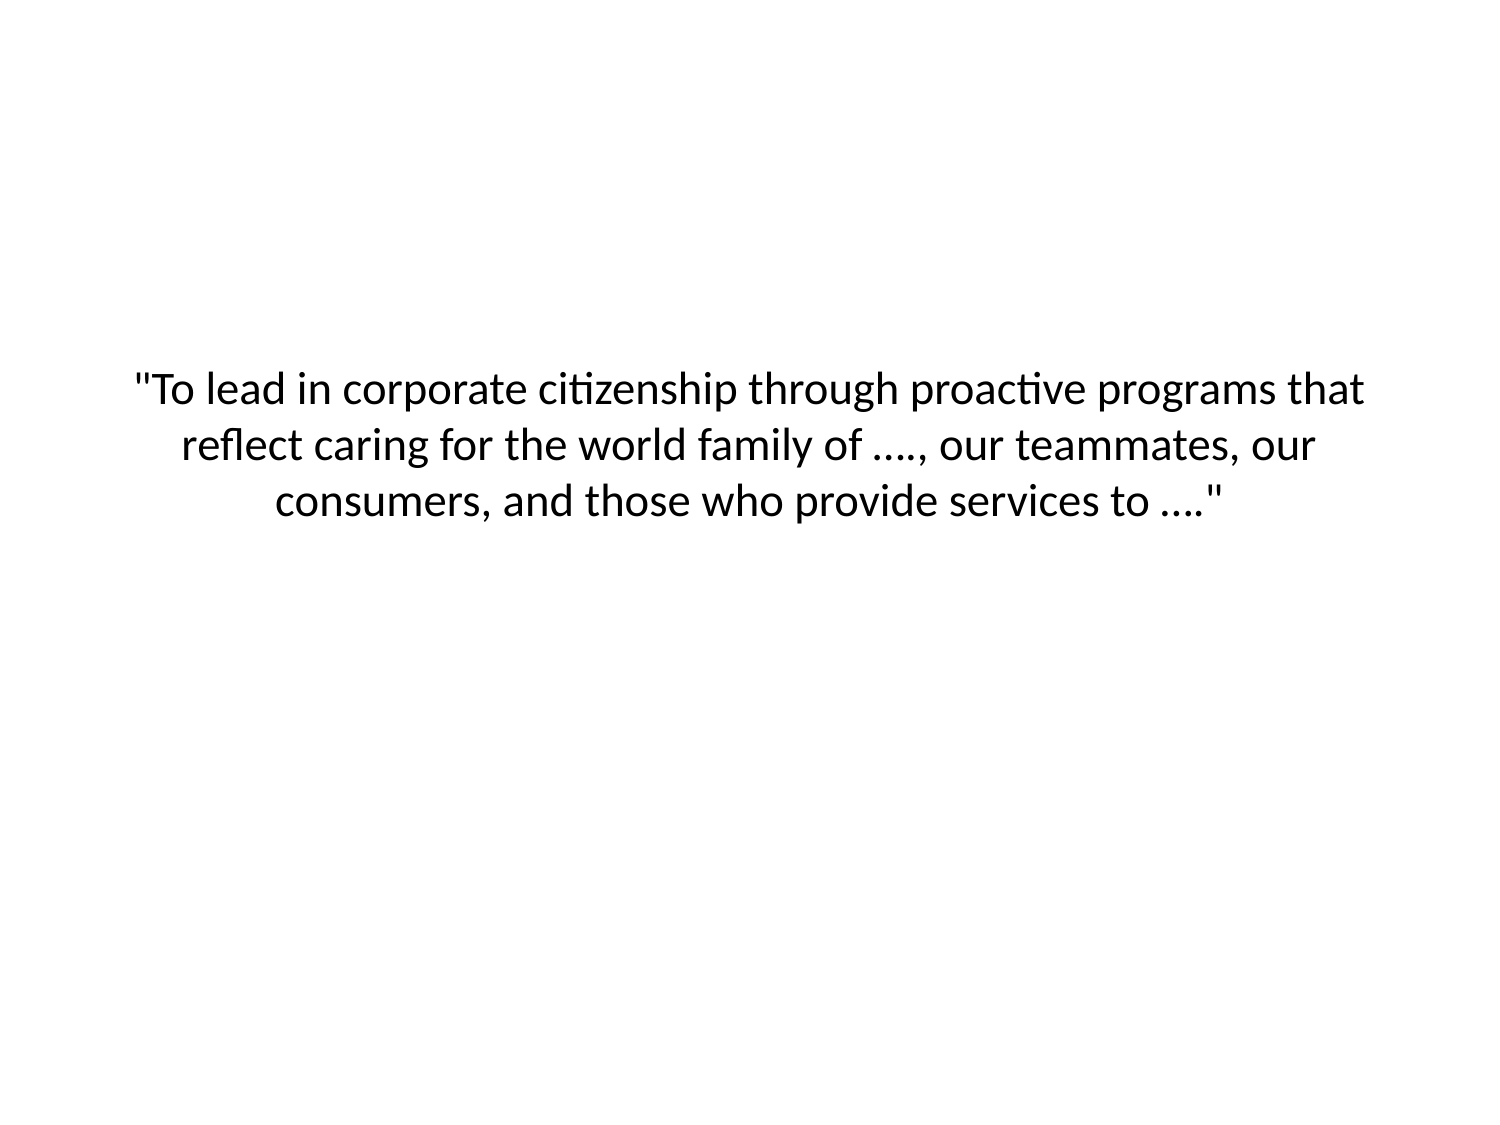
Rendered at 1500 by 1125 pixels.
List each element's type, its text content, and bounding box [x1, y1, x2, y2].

title "To lead in corporate citizenship through proactive programs that reflect caring for the world family of …., our teammates, our consumers, and those who provide services to …." [112, 349, 1388, 591]
